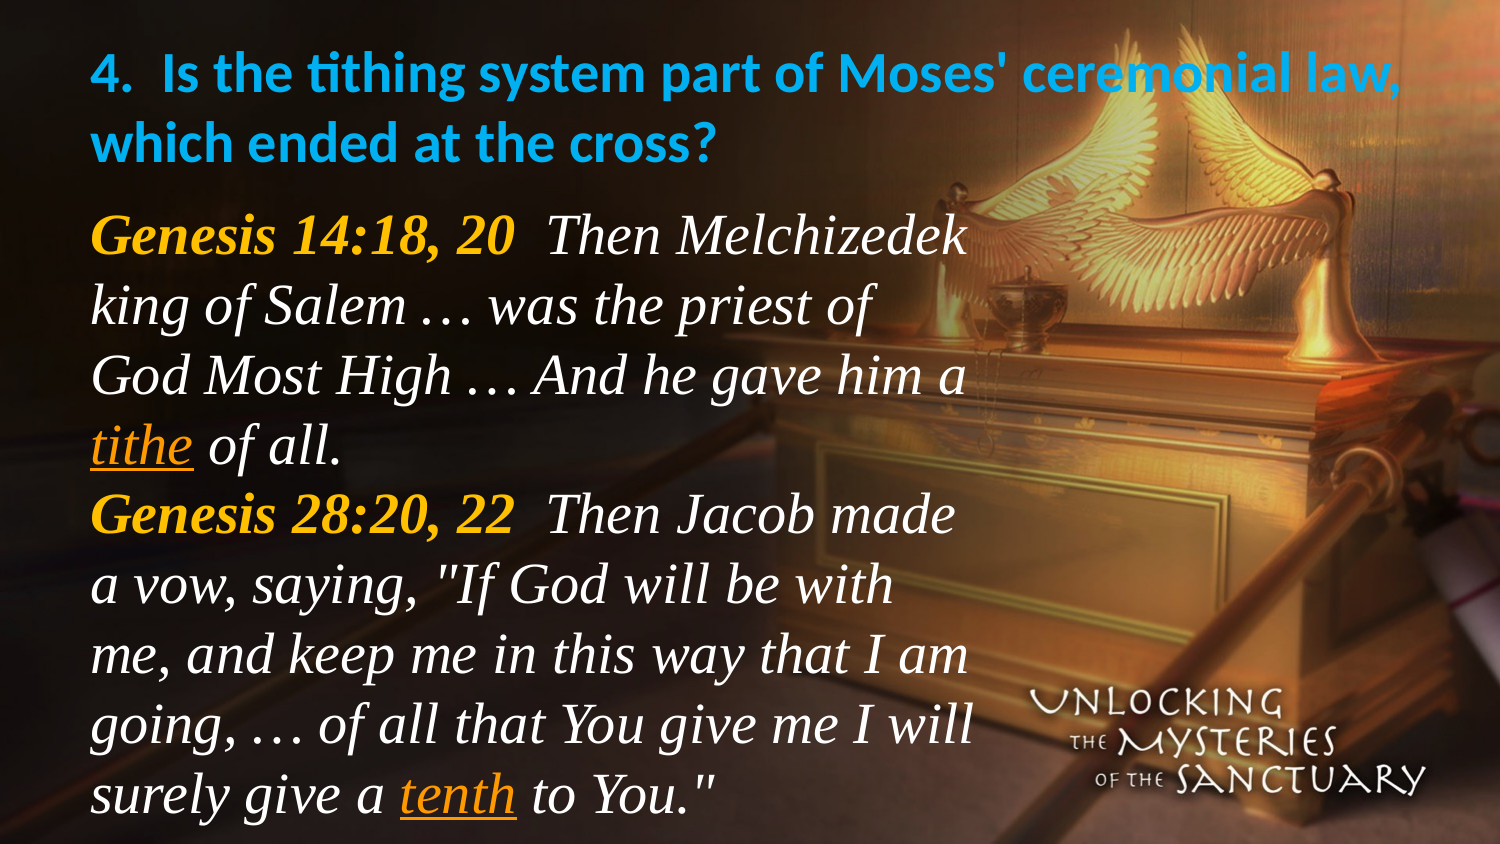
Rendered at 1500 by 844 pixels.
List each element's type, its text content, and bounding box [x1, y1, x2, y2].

list Genesis 14:18, 20 Then Melchizedek king of Salem … was the priest of God Most High … And he gave him a tithe of all. Genesis 28:20, 22 Then Jacob made a vow, saying, "If God will be with me, and keep me in this way that I am going, … of all that You give me I will surely give a tenth to You." [75, 188, 995, 844]
picture [0, 0, 1500, 844]
title 4. Is the tithing system part of Moses' ceremonial law, which ended at the cross? [75, 33, 1425, 175]
